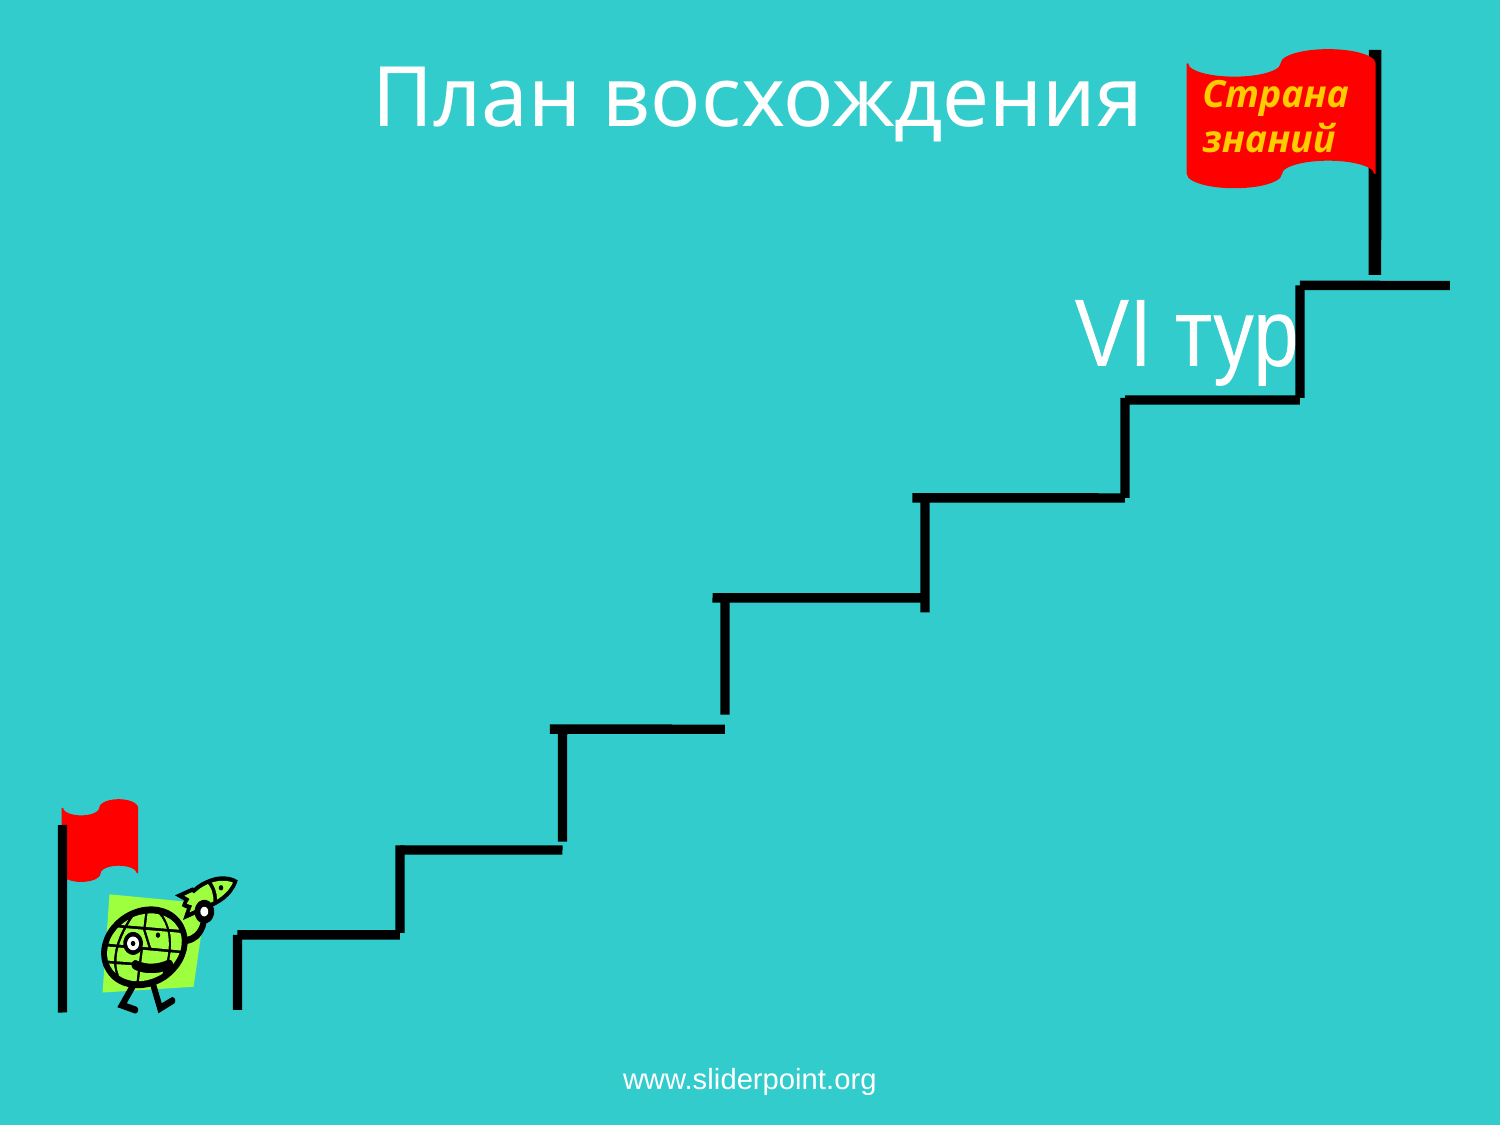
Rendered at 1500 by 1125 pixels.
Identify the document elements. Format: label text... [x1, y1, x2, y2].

picture [99, 874, 238, 1014]
title План восхождения [74, 47, 1426, 138]
text_box [1281, 49, 1375, 62]
text_box [62, 799, 138, 882]
footer www.sliderpoint.org [512, 1024, 988, 1103]
text_box Страна знаний [1187, 62, 1438, 168]
text_box [1187, 168, 1286, 188]
